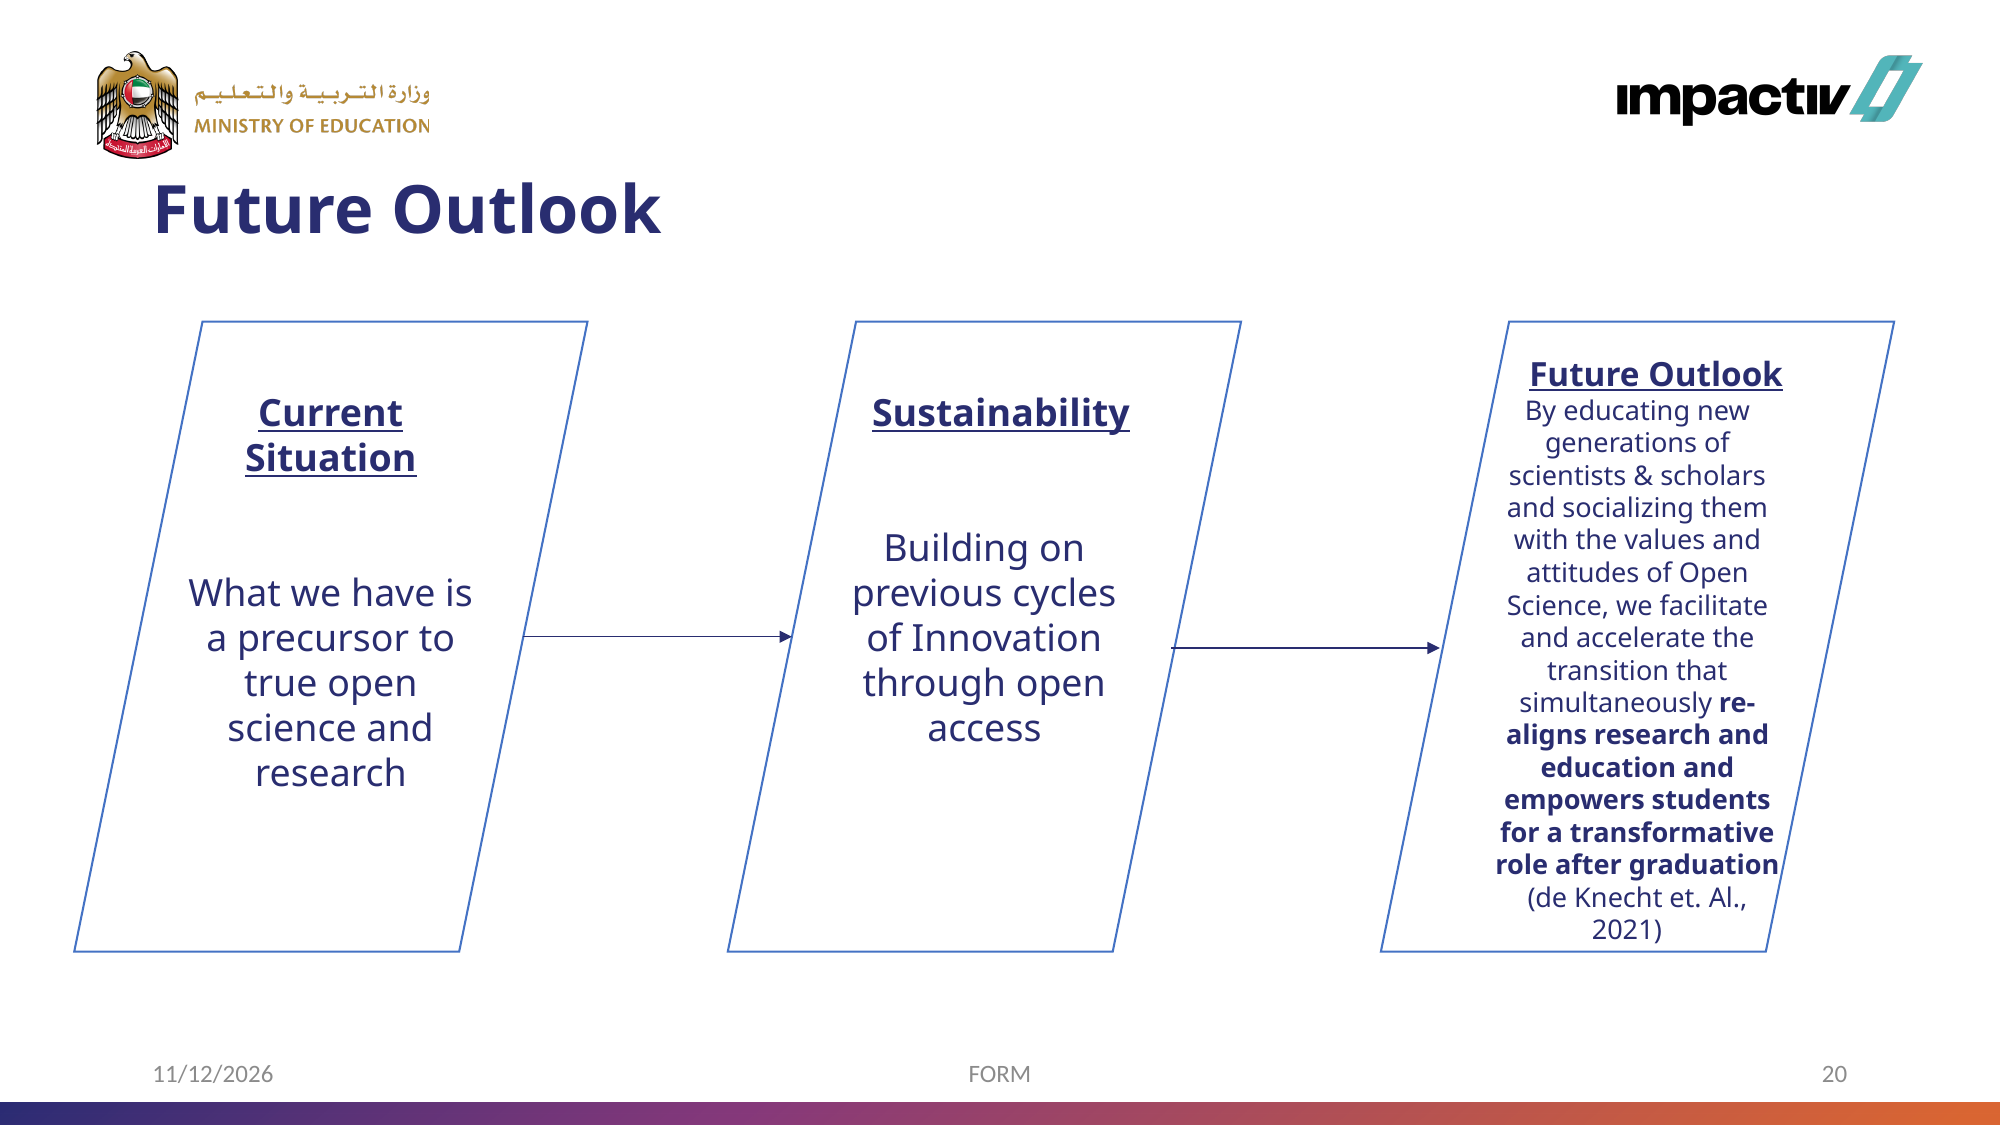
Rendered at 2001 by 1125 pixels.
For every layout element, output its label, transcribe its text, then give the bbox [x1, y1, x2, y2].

footer FORM [662, 1042, 1338, 1103]
text_box Future Outlook By educating new generations of scientists & scholars and socializing them with the values and attitudes of Open Science, we facilitate and accelerate the transition that simultaneously re-aligns research and education and empowers students for a transformative role after graduation (de Knecht et. Al., 2021) [1379, 320, 1896, 953]
text_box Current Situation What we have is a precursor to true open science and research [72, 320, 589, 953]
text_box Sustainability Building on previous cycles of Innovation through open access [726, 320, 1243, 953]
picture [1610, 52, 1929, 128]
title Future Outlook [137, 152, 1863, 273]
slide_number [137, 1042, 588, 1103]
slide_number 20 [1412, 1042, 1863, 1103]
